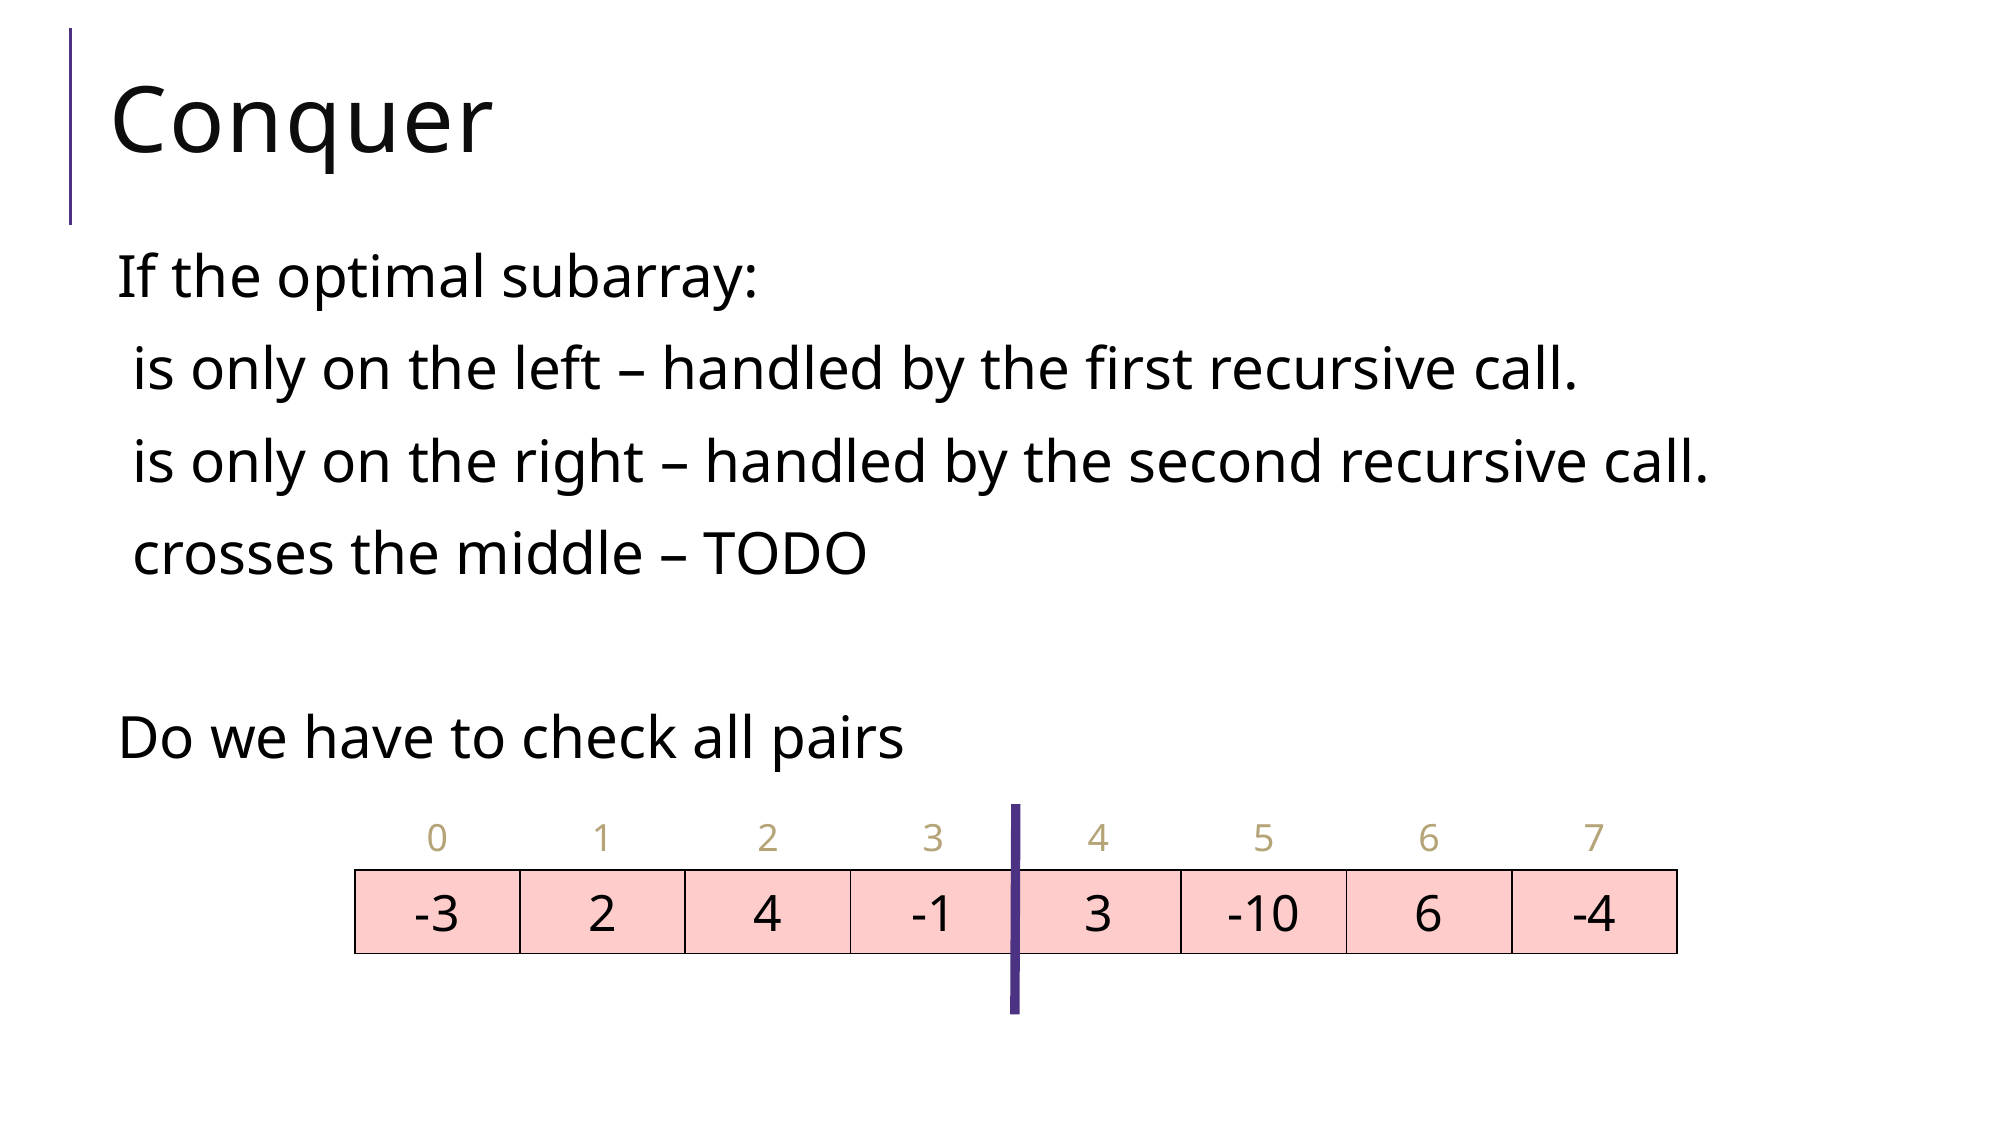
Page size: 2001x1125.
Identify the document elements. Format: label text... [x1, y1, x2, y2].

title Conquer [94, 43, 1930, 210]
table_cell -4 [1513, 871, 1676, 953]
table_header 7 [1513, 805, 1676, 869]
table_header 4 [1022, 805, 1180, 869]
table_cell -10 [1182, 871, 1346, 953]
table_cell 6 [1347, 871, 1511, 953]
table_header 2 [686, 805, 850, 869]
table_cell -3 [356, 871, 519, 953]
table_header 1 [521, 805, 684, 869]
table_cell -1 [851, 871, 1007, 953]
table_header 6 [1347, 805, 1511, 869]
table_cell 3 [1024, 871, 1180, 953]
table_header 0 [356, 805, 519, 869]
table_header 5 [1182, 805, 1346, 869]
table_cell 4 [686, 871, 850, 953]
table_cell 2 [521, 871, 684, 953]
table_header 3 [851, 805, 1009, 869]
